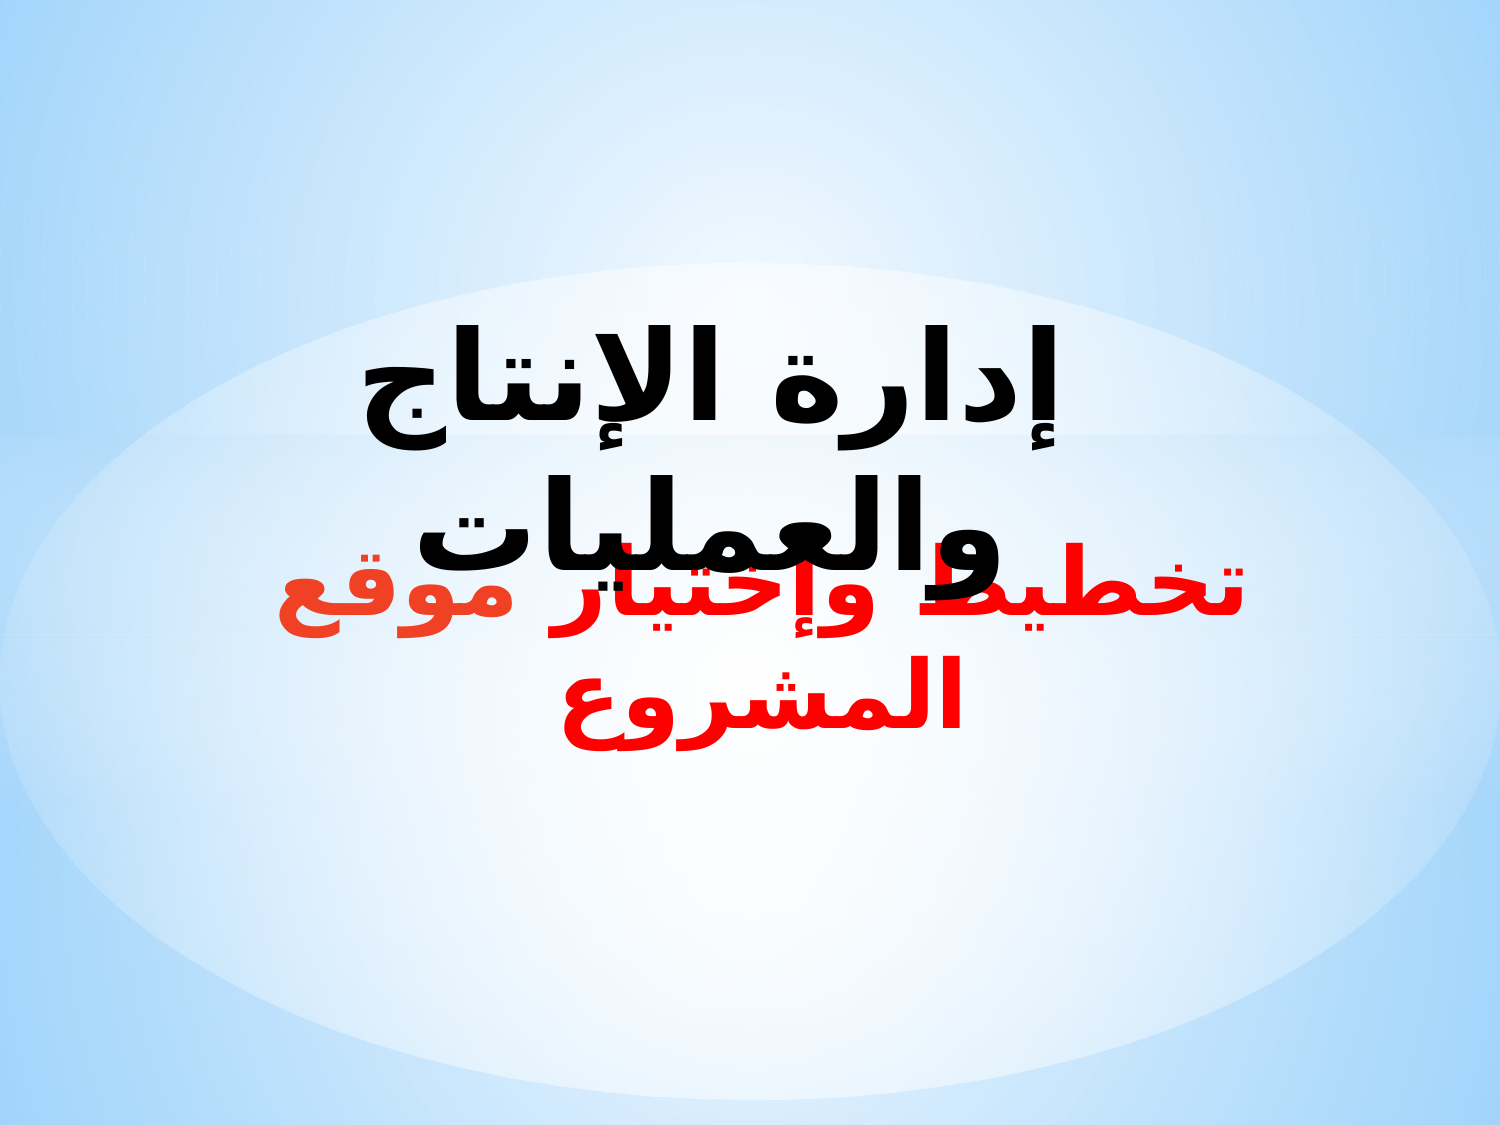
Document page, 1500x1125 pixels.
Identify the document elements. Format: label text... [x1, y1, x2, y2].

title إدارة الإنتاج والعمليات [125, 287, 1328, 495]
subtitle تخطيط وإختيار موقع المشروع [87, 512, 1438, 758]
